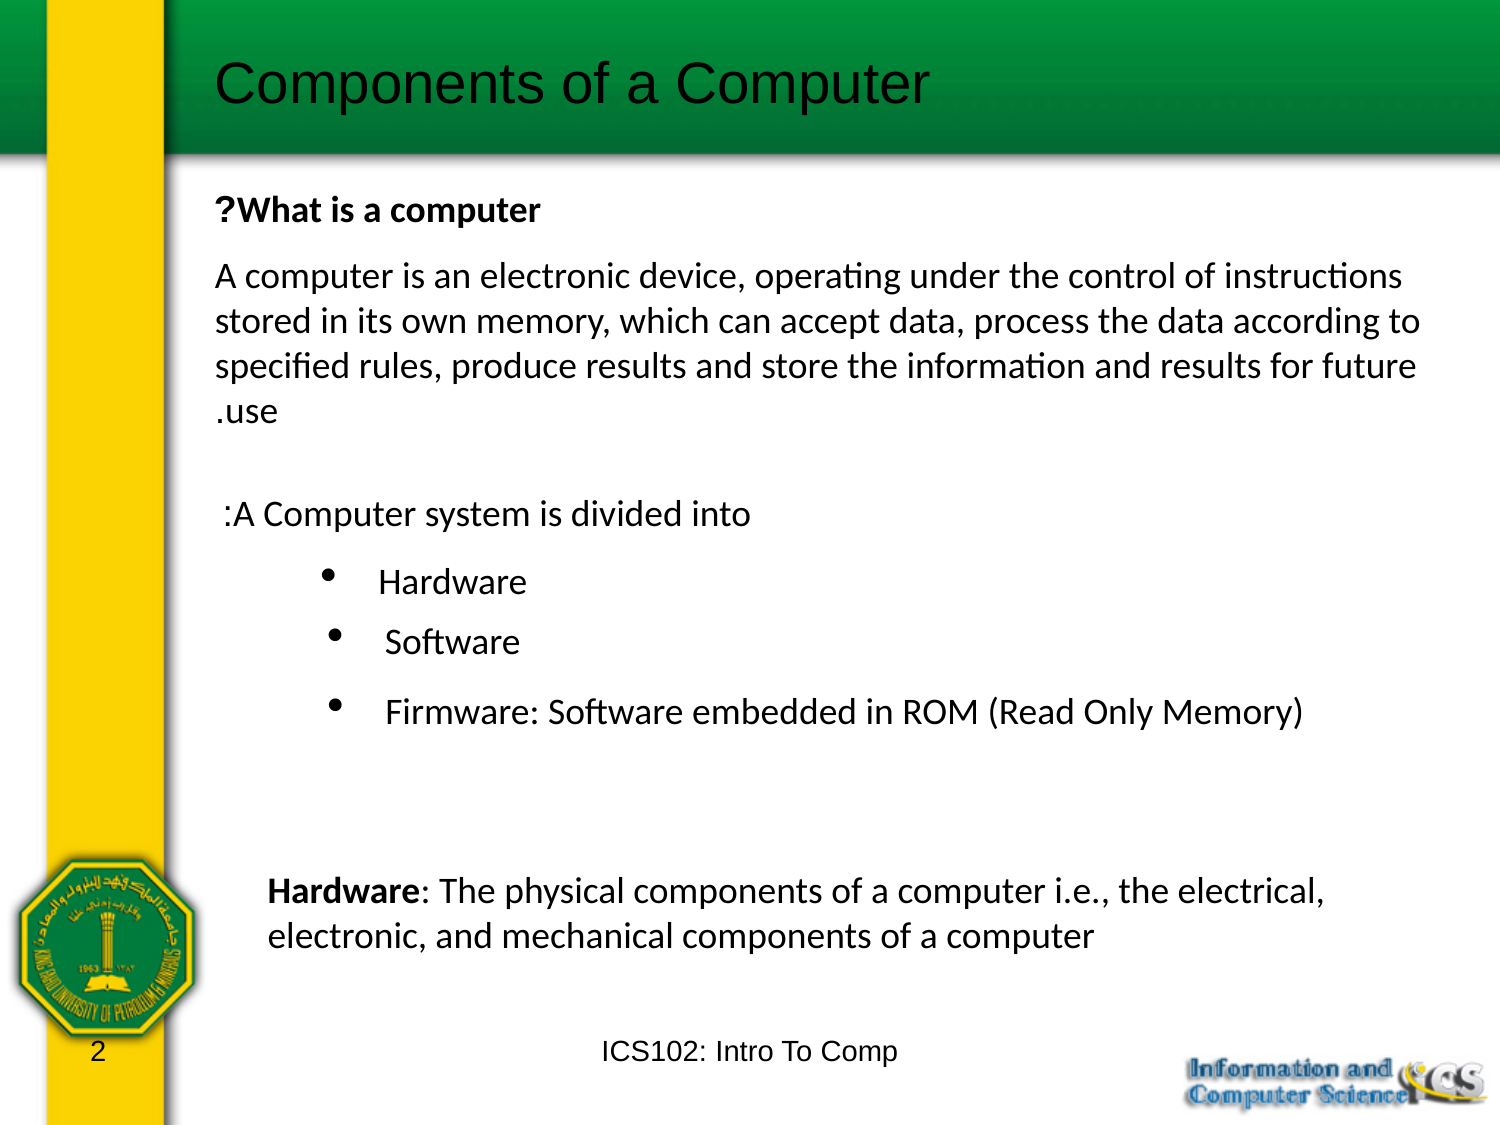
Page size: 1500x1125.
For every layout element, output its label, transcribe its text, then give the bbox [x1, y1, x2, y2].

text_box Components of a Computer [200, 37, 1350, 123]
text_box Software [313, 606, 536, 670]
slide_number 2 [74, 1024, 426, 1103]
picture [0, 0, 1500, 1125]
footer ICS102: Intro To Comp [512, 1024, 988, 1103]
text_box Firmware: Software embedded in ROM (Read Only Memory) [314, 676, 1325, 740]
text_box A Computer system is divided into: [207, 477, 767, 541]
text_box What is a computer? [199, 174, 557, 238]
text_box Hardware [307, 546, 543, 610]
text_box A computer is an electronic device, operating under the control of instructions stored in its own memory, which can accept data, process the data according to specified rules, produce results and store the information and results for future use. [200, 243, 1450, 439]
text_box Hardware: The physical components of a computer i.e., the electrical, electronic, and mechanical components of a computer [252, 858, 1466, 964]
